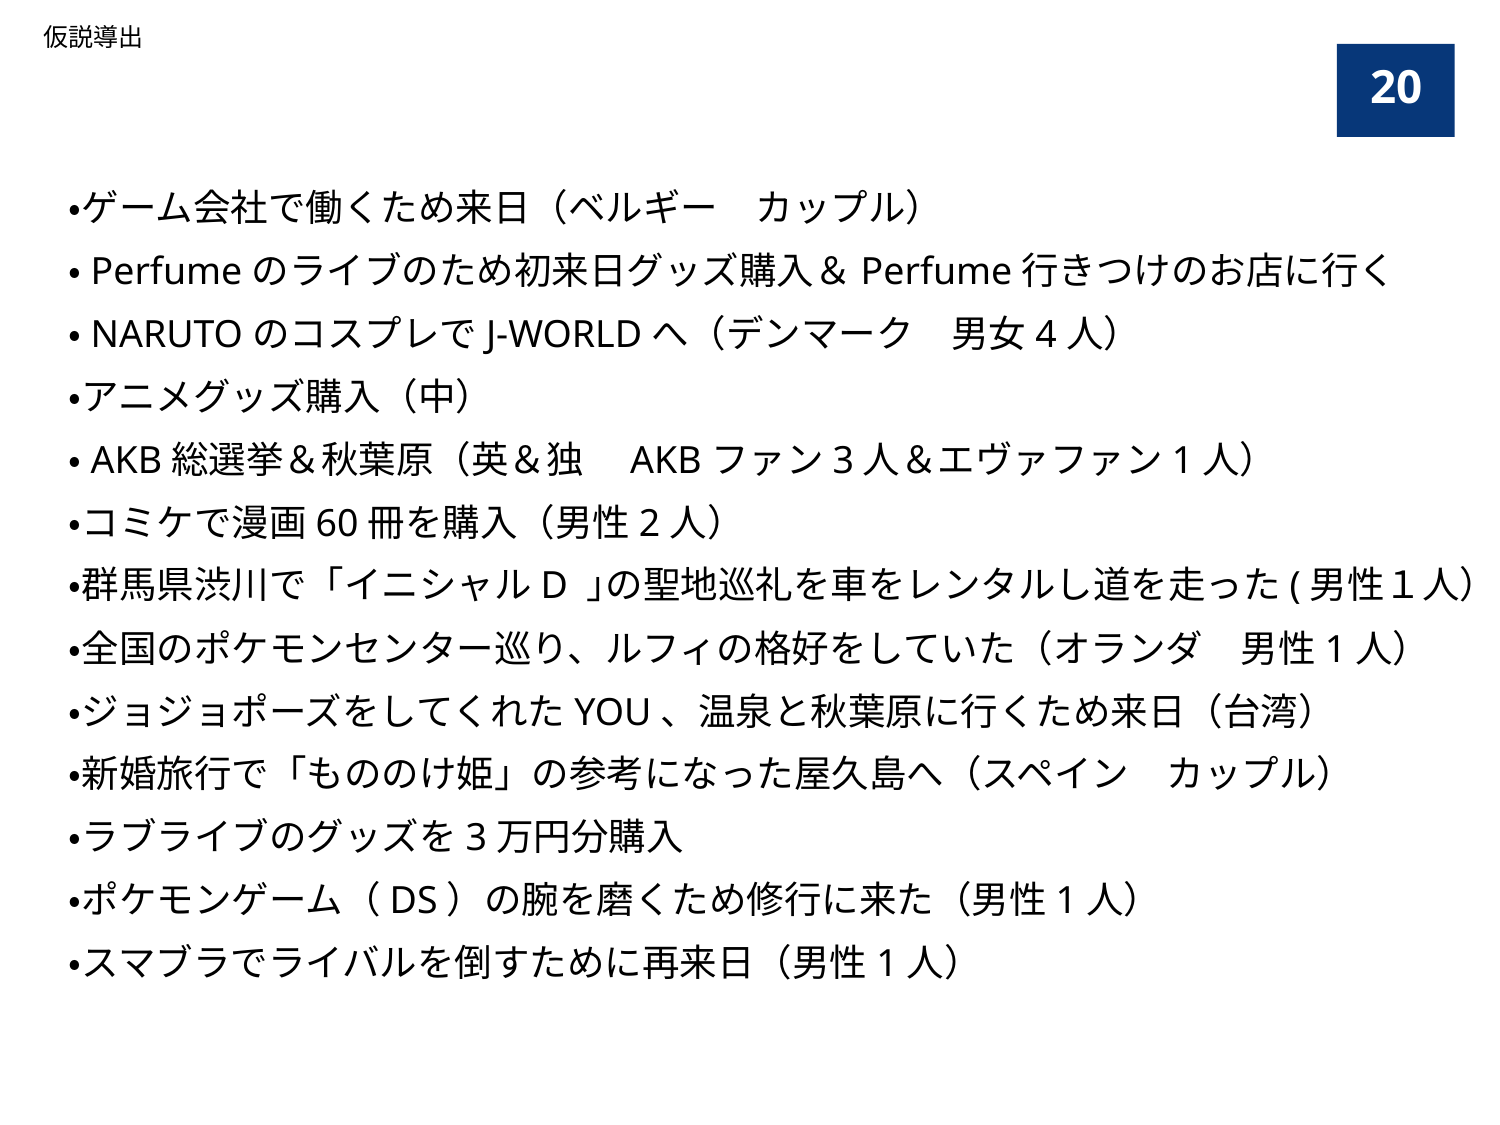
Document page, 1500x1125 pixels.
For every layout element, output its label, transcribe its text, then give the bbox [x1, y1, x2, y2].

text_box ・ゲーム会社で働くため来日（ベルギー カップル） ・Perfumeのライブのため初来日グッズ購入＆Perfume行きつけのお店に行く ・NARUTOのコスプレでJ-WORLDへ（デンマーク 男女4人） ・アニメグッズ購入（中） ・AKB総選挙＆秋葉原（英＆独 AKBファン3人＆エヴァファン1人） ・コミケで漫画60冊を購入（男性2人） ・群馬県渋川で「イニシャルD ｣の聖地巡礼を車をレンタルし道を走った(男性１人） ・全国のポケモンセンター巡り、ルフィの格好をしていた（オランダ 男性1人） ・ジョジョポーズをしてくれたYOU、温泉と秋葉原に行くため来日（台湾） ・新婚旅行で「もののけ姫」の参考になった屋久島へ（スペイン カップル） ・ラブライブのグッズを3万円分購入 ・ポケモンゲーム（DS）の腕を磨くため修行に来た（男性1人） ・スマブラでライバルを倒すために再来日（男性1人） [54, 158, 1500, 992]
slide_number 20 [1354, 59, 1438, 120]
text_box 仮説導出 [28, 13, 311, 59]
